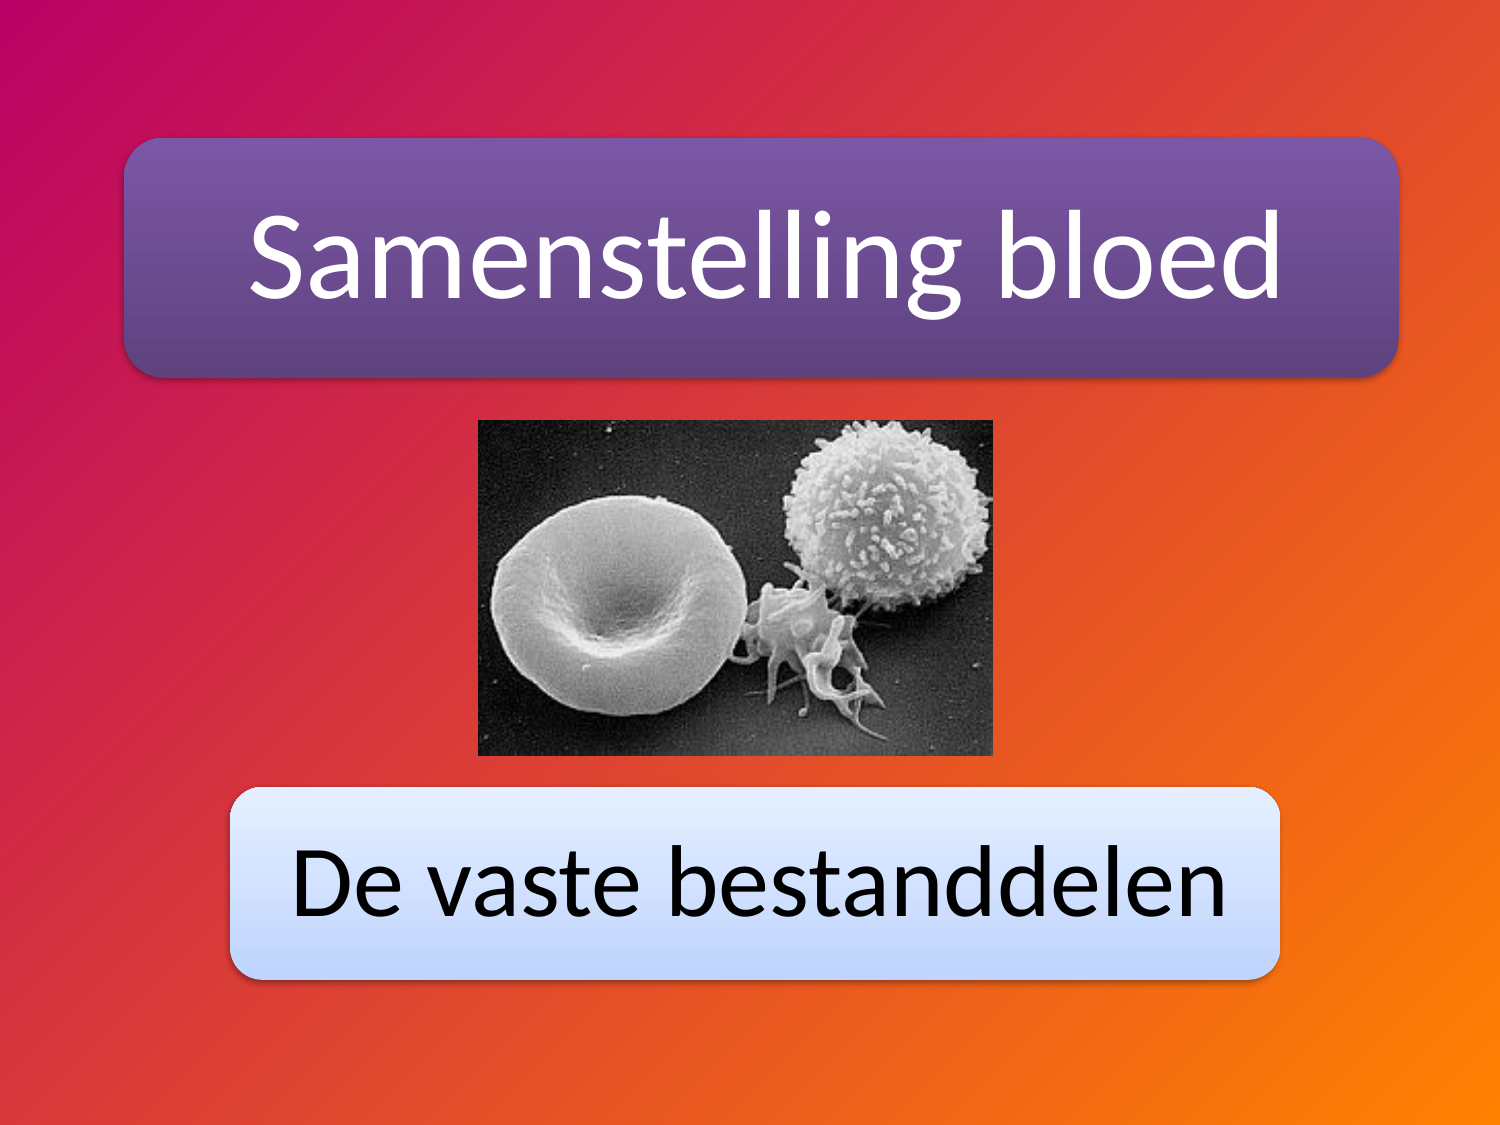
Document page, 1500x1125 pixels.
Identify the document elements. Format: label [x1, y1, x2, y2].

text_box [229, 739, 1281, 1028]
picture [478, 420, 993, 757]
text_box [123, 136, 1400, 379]
